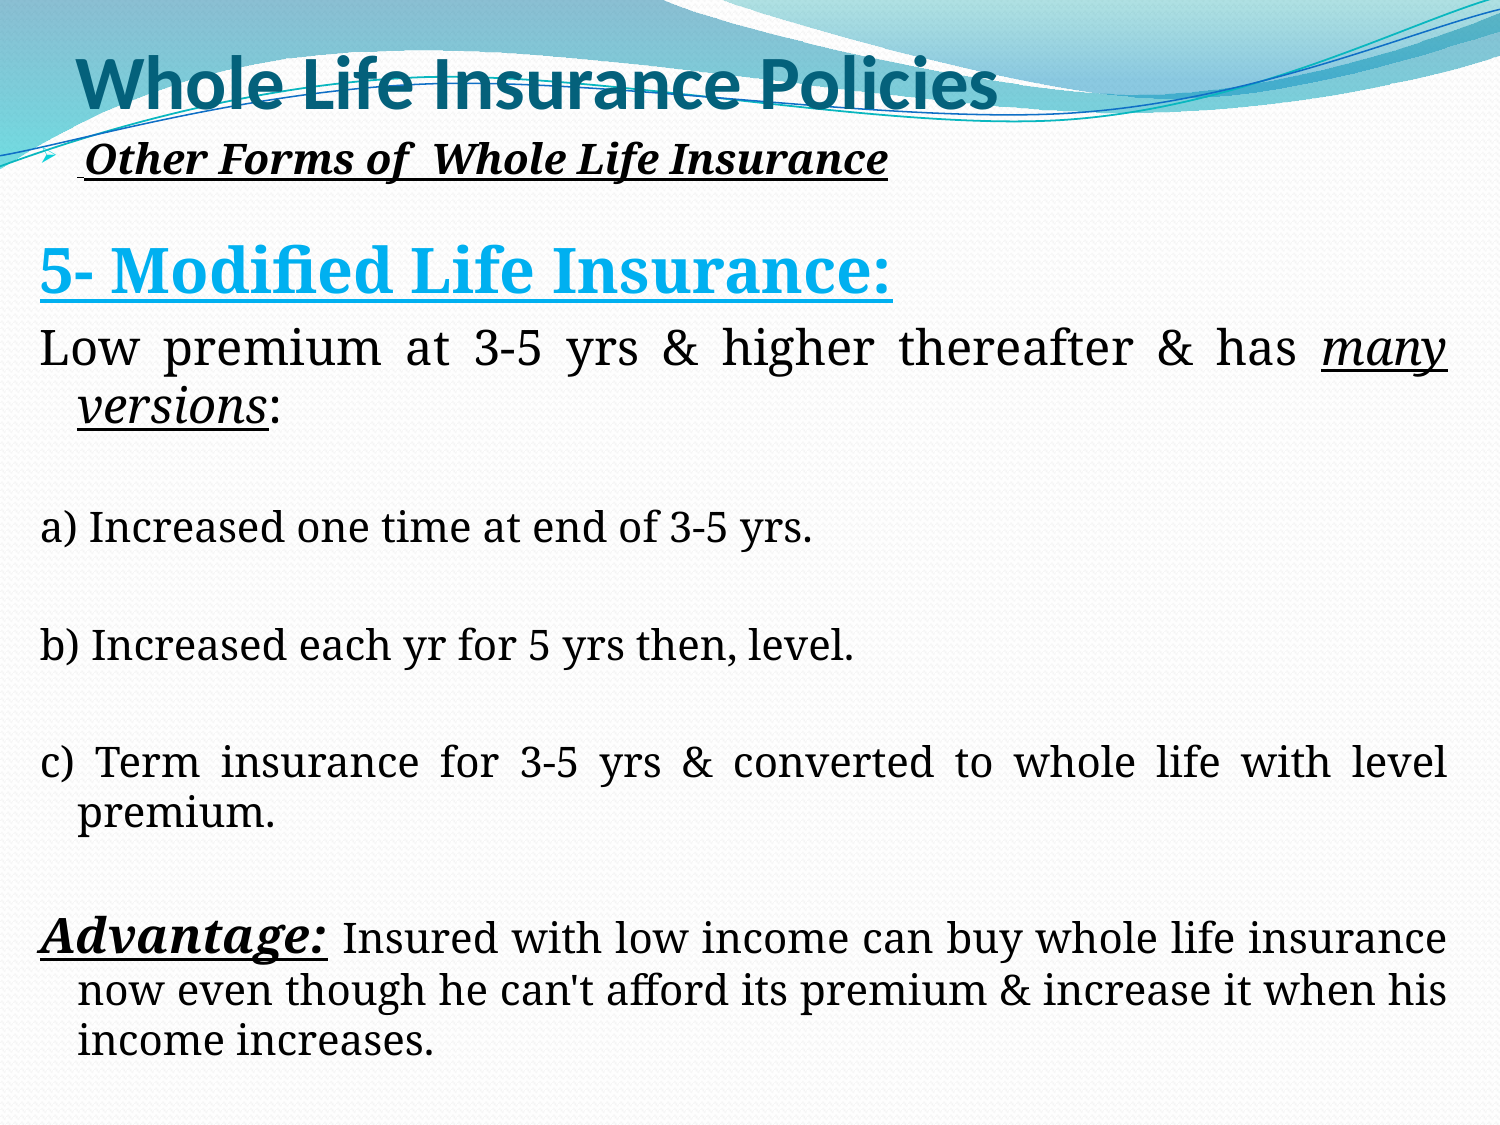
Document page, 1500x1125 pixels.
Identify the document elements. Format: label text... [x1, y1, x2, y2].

title Whole Life Insurance Policies [75, 24, 1425, 125]
list Other Forms of Whole Life Insurance 5- Modified Life Insurance: Low premium at 3-5 yrs & higher thereafter & has many versions: a) Increased one time at end of 3-5 yrs. b) Increased each yr for 5 yrs then, level. c) Term insurance for 3-5 yrs & converted to whole life with level premium. Advantage: Insured with low income can buy whole life insurance now even though he can't afford its premium & increase it when his income increases. [24, 125, 1463, 1088]
